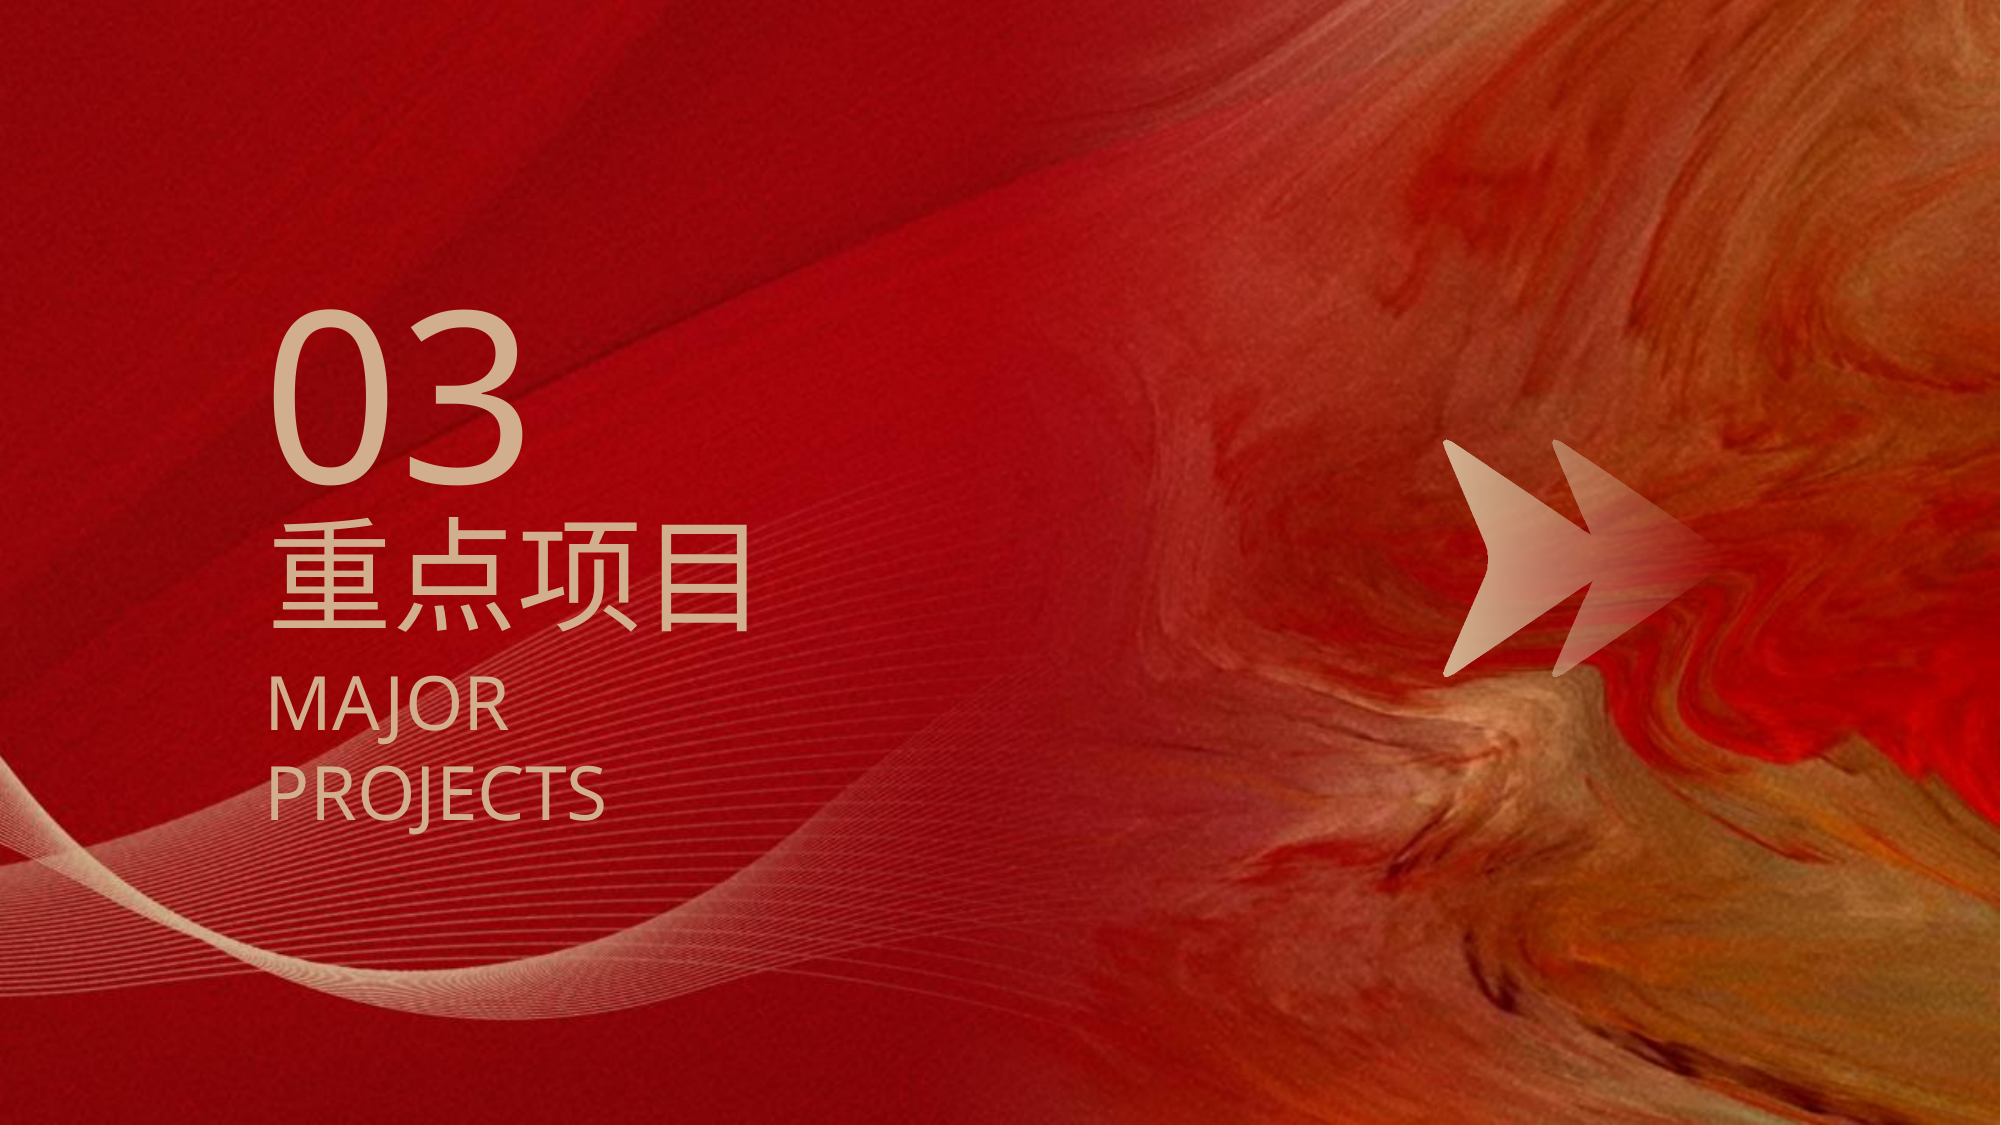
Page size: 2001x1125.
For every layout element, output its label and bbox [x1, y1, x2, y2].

picture [0, 0, 2001, 1125]
text_box [250, 236, 786, 845]
